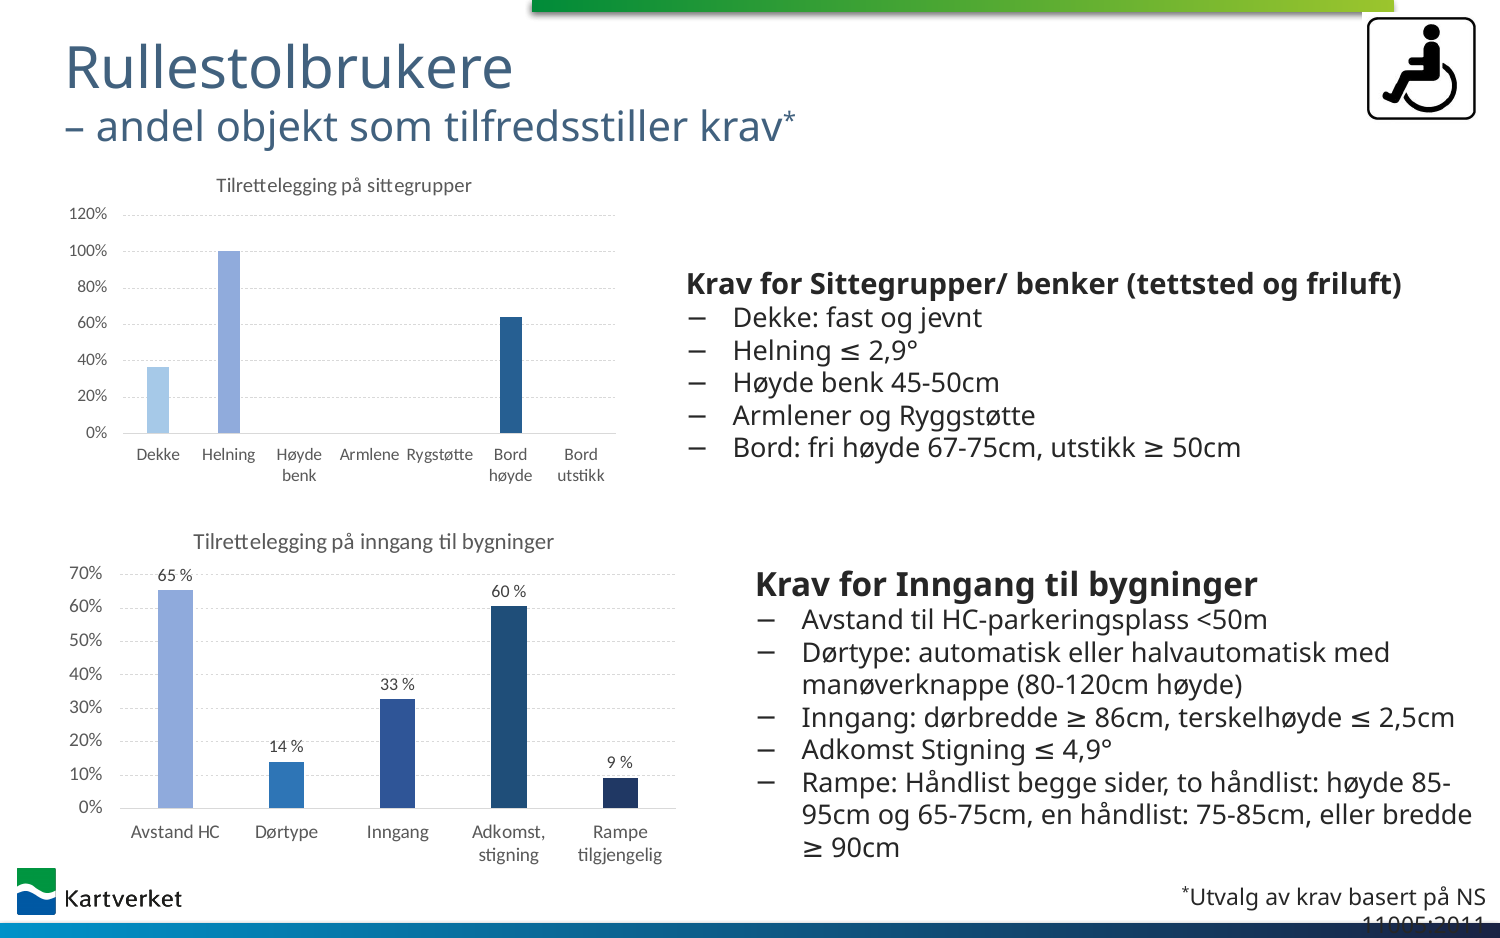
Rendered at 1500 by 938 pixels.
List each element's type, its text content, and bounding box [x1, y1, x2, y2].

picture [1362, 12, 1481, 126]
text_box *Utvalg av krav basert på NS 11005:2011 [1068, 873, 1500, 938]
text_box Rullestolbrukere – andel objekt som tilfredsstiller krav* [49, 25, 1431, 158]
text_box Krav for Inngang til bygninger Avstand til HC-parkeringsplass <50m Dørtype: automatisk eller halvautomatisk med manøverknappe (80-120cm høyde) Inngang: dørbredde ≥ 86cm, terskelhøyde ≤ 2,5cm Adkomst Stigning ≤ 4,9° Rampe: Håndlist begge sider, to håndlist: høyde 85-95cm og 65-75cm, en håndlist: 75-85cm, eller bredde ≥ 90cm [740, 555, 1491, 870]
picture [62, 520, 687, 874]
text_box Krav for Sittegrupper/ benker (tettsted og friluft) Dekke: fast og jevnt Helning ≤ 2,9° Høyde benk 45-50cm Armlener og Ryggstøtte Bord: fri høyde 67-75cm, utstikk ≥ 50cm [670, 258, 1418, 471]
picture [62, 166, 626, 492]
